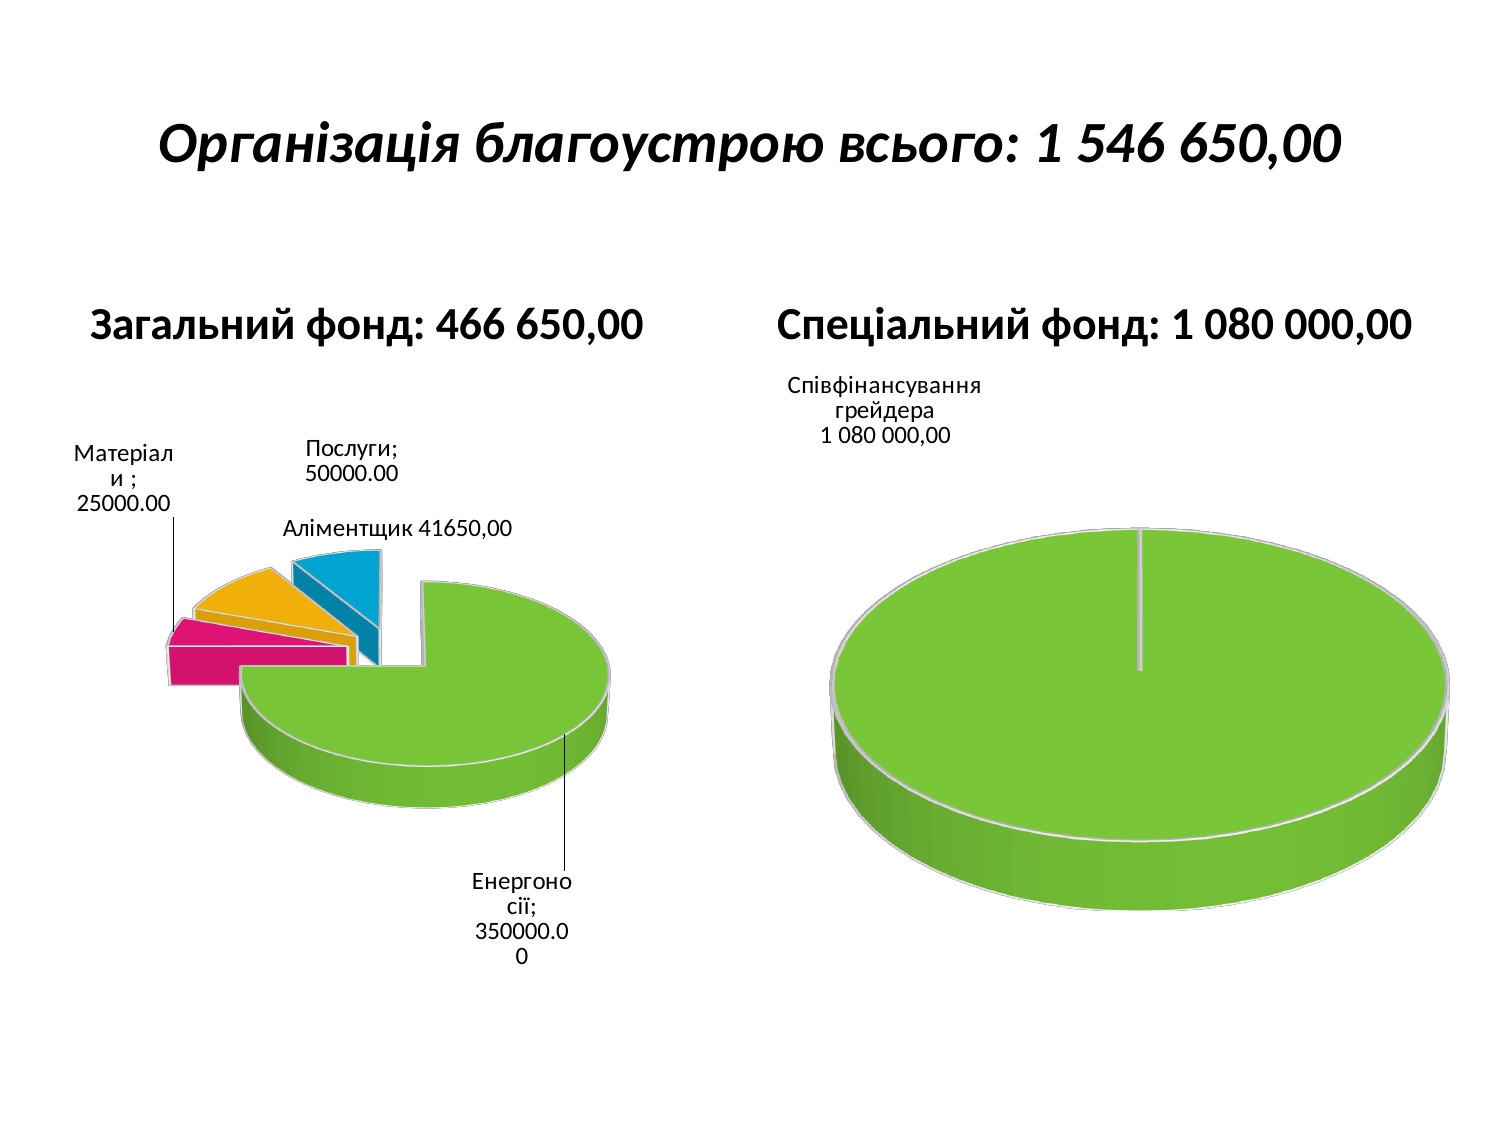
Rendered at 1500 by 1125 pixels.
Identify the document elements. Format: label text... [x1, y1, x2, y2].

list Спеціальний фонд: 1 080 000,00 [761, 251, 1459, 343]
list Загальний фонд: 466 650,00 [75, 251, 738, 343]
title Організація благоустрою всього: 1 546 650,00 [75, 45, 1425, 233]
chart [17, 356, 1500, 1095]
